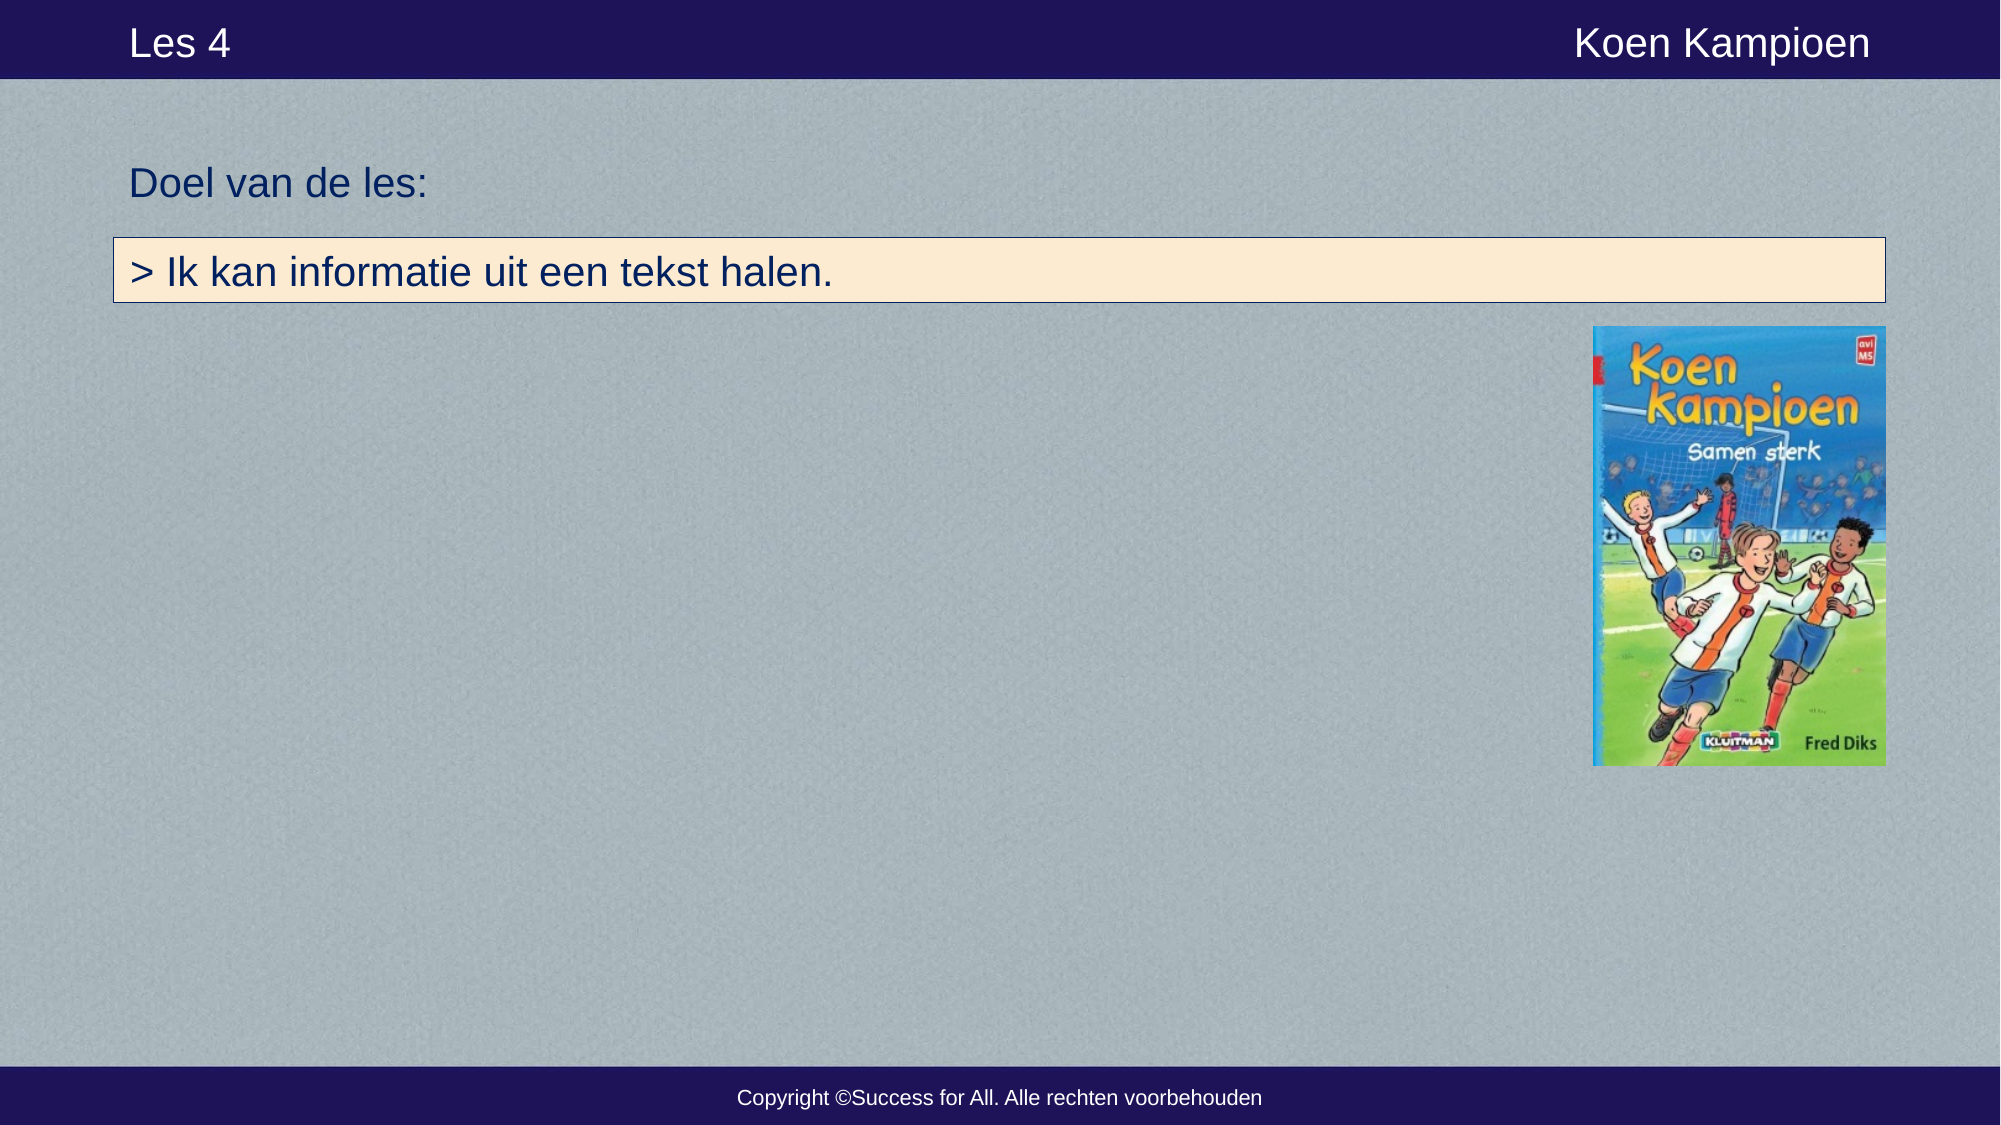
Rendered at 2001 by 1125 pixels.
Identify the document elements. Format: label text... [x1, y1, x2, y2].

text_box > Ik kan informatie uit een tekst halen. [113, 237, 1886, 303]
text_box Koen Kampioen [999, 8, 1886, 73]
text_box Copyright ©Success for All. Alle rechten voorbehouden [0, 1076, 2000, 1125]
text_box Les 4 [114, 8, 354, 73]
picture [0, 0, 2001, 1125]
text_box Doel van de les: [113, 148, 1635, 214]
